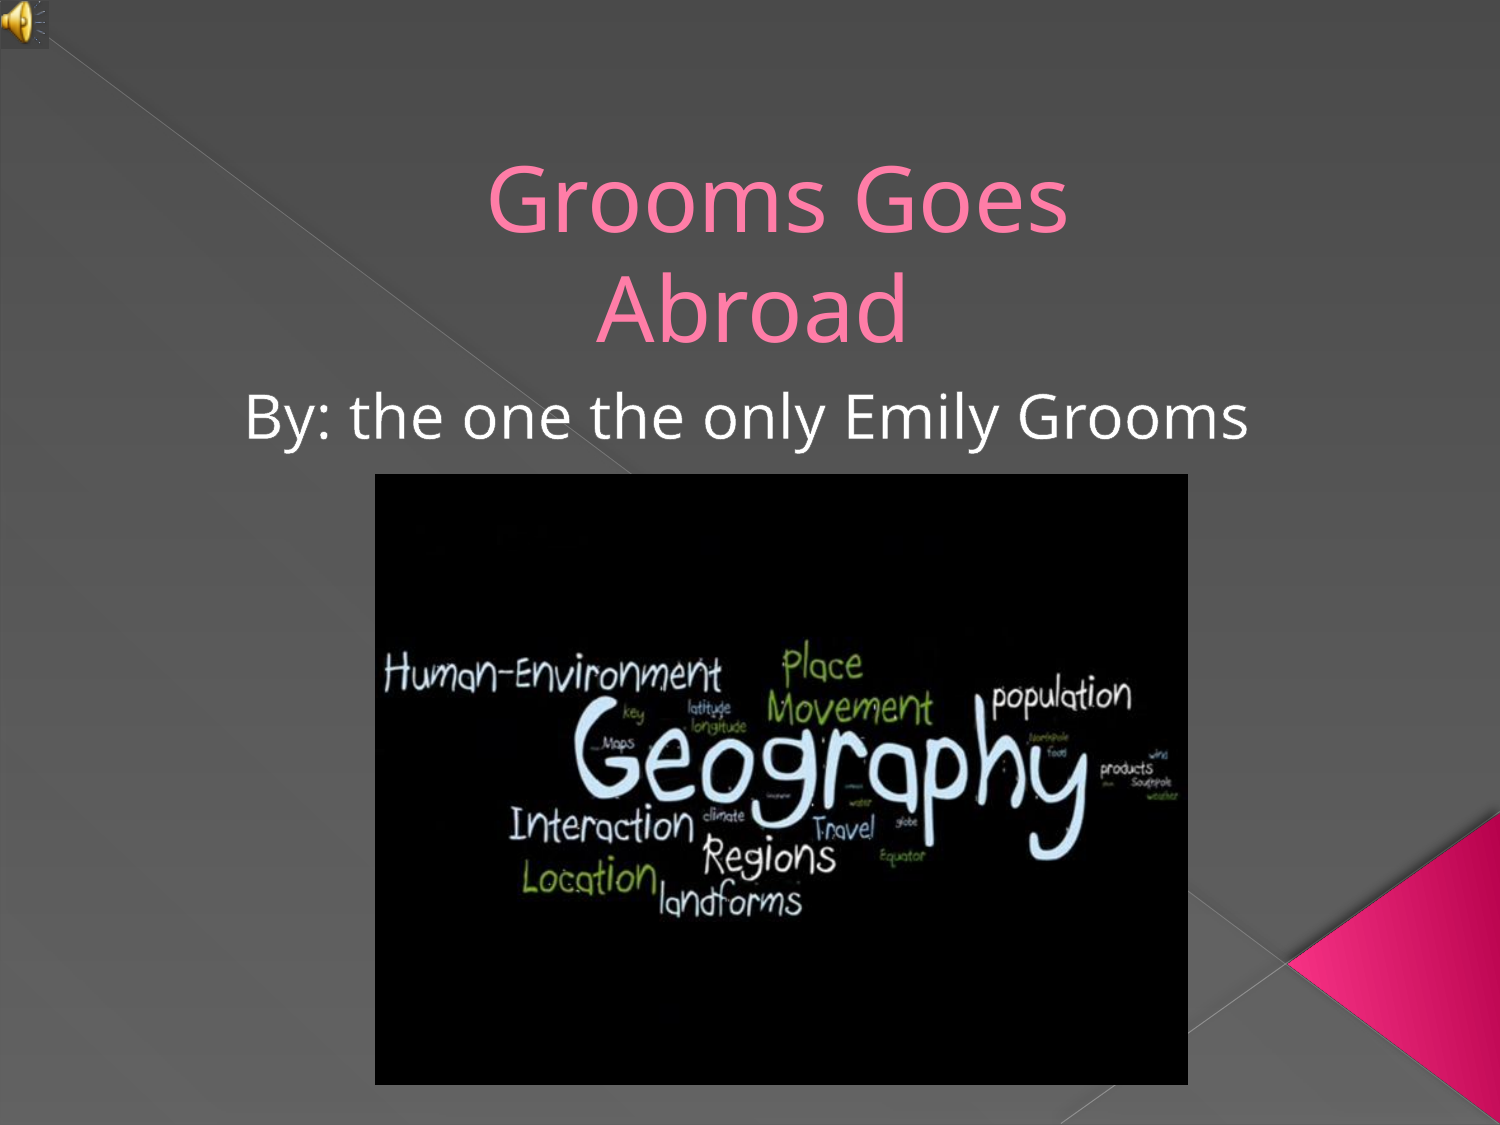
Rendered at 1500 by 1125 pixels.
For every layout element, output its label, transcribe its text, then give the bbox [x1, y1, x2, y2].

picture [374, 474, 1188, 1085]
picture [0, 0, 51, 51]
title Grooms Goes Abroad [88, 127, 1412, 369]
subtitle By: the one the only Emily Grooms [88, 369, 1412, 657]
